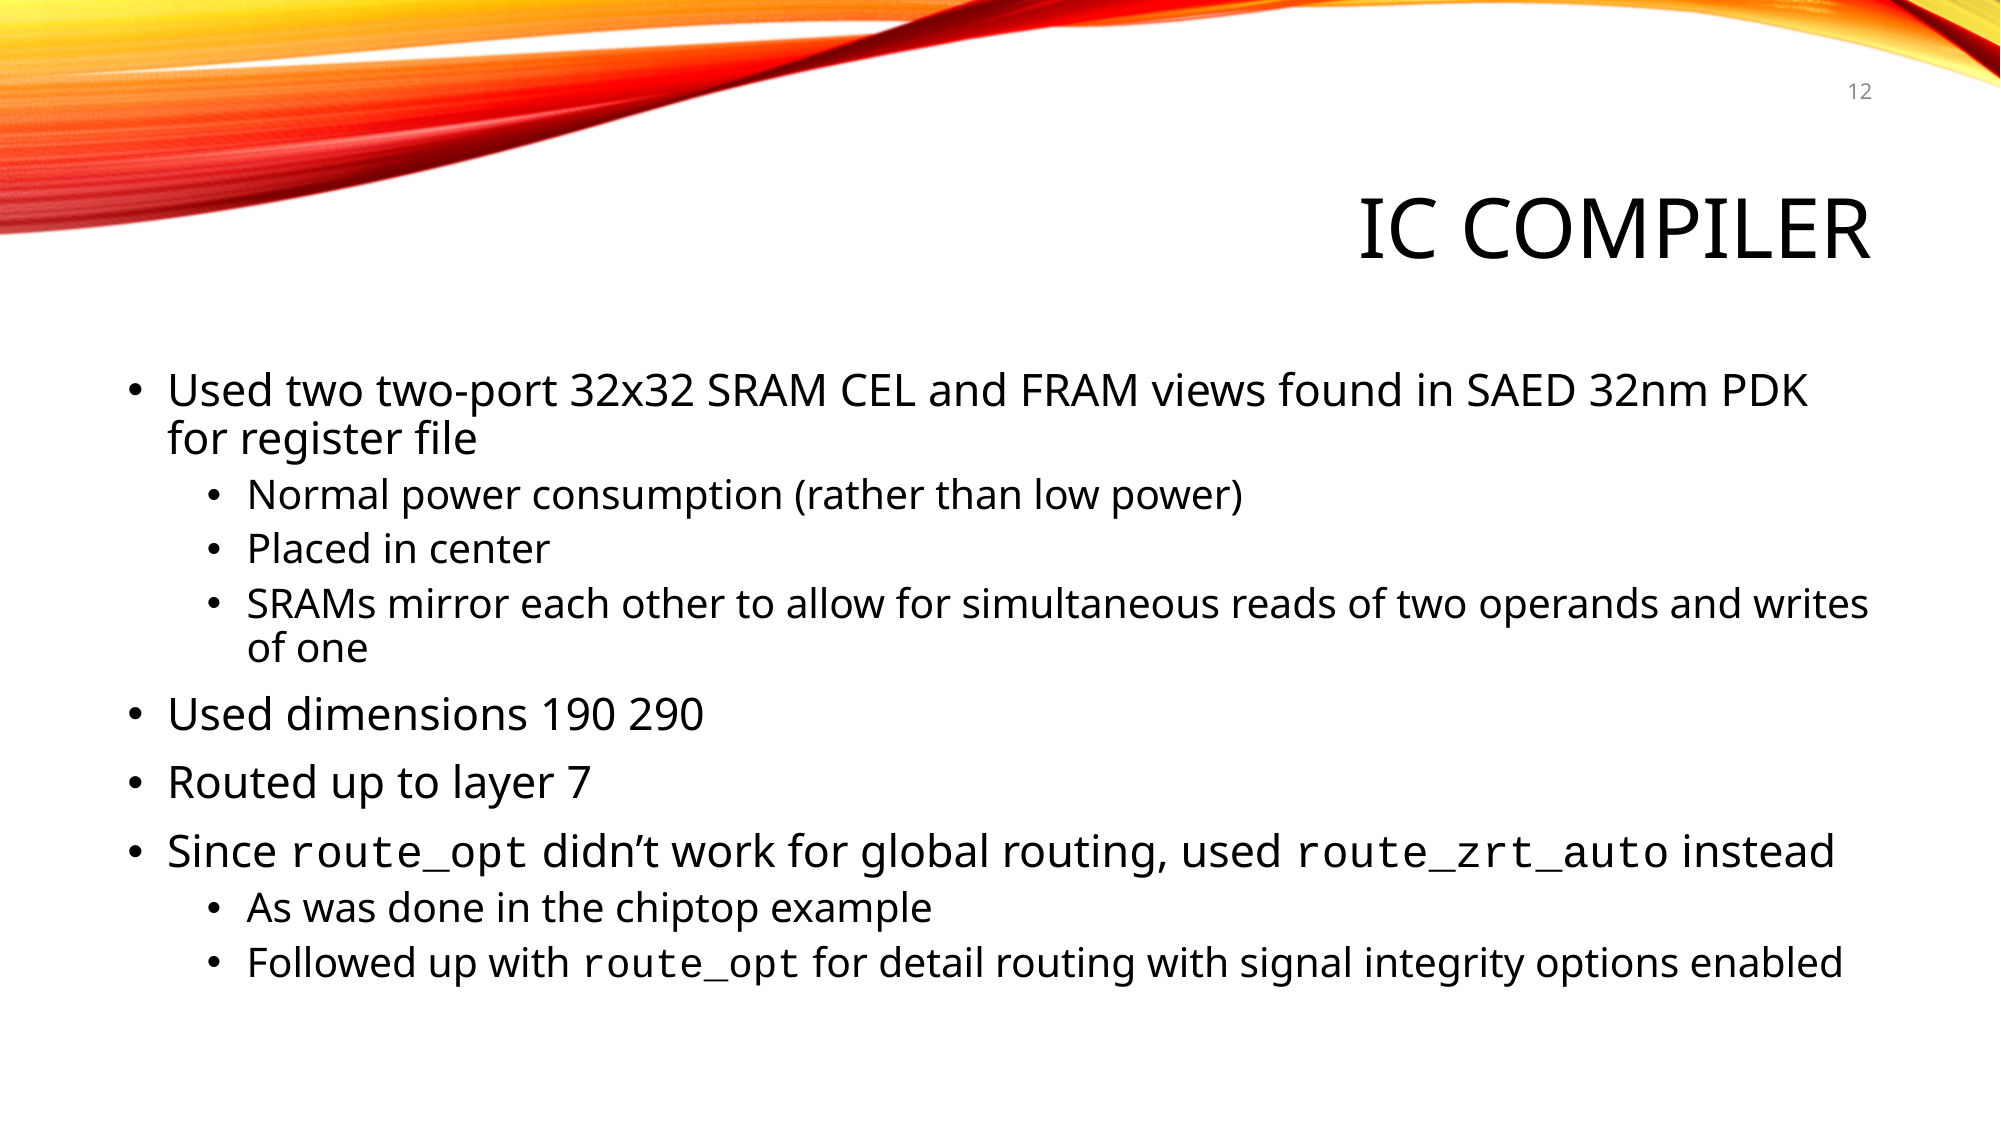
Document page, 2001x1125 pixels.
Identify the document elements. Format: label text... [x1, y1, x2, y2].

picture [0, 0, 2000, 237]
slide_number 12 [1437, 62, 1888, 123]
title IC Compiler [474, 125, 1888, 338]
